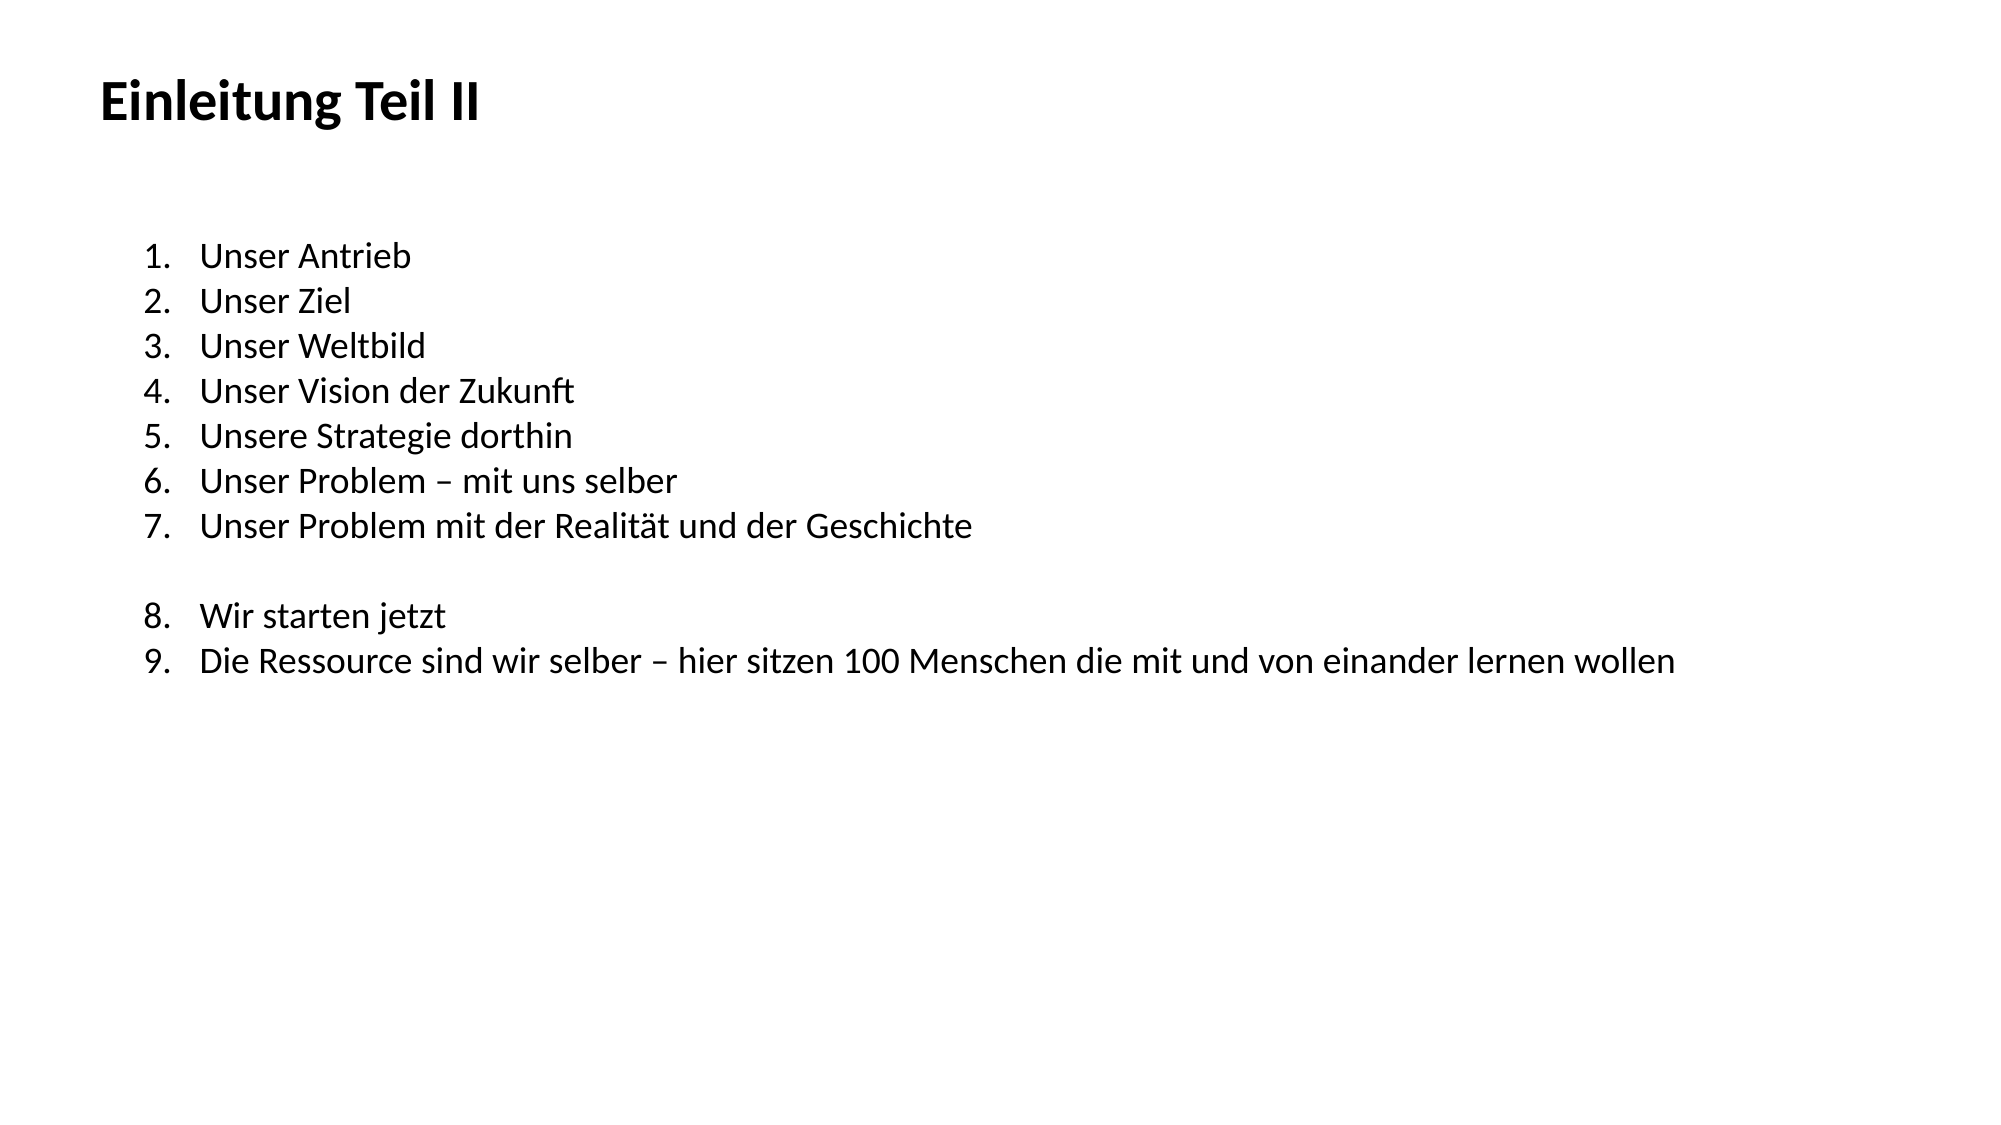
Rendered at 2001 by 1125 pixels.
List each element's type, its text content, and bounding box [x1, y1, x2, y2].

text_box Unser Antrieb Unser Ziel Unser Weltbild Unser Vision der Zukunft Unsere Strategie dorthin Unser Problem – mit uns selber Unser Problem mit der Realität und der Geschichte Wir starten jetzt Die Ressource sind wir selber – hier sitzen 100 Menschen die mit und von einander lernen wollen [128, 223, 1727, 688]
text_box Einleitung Teil II [85, 54, 1886, 140]
